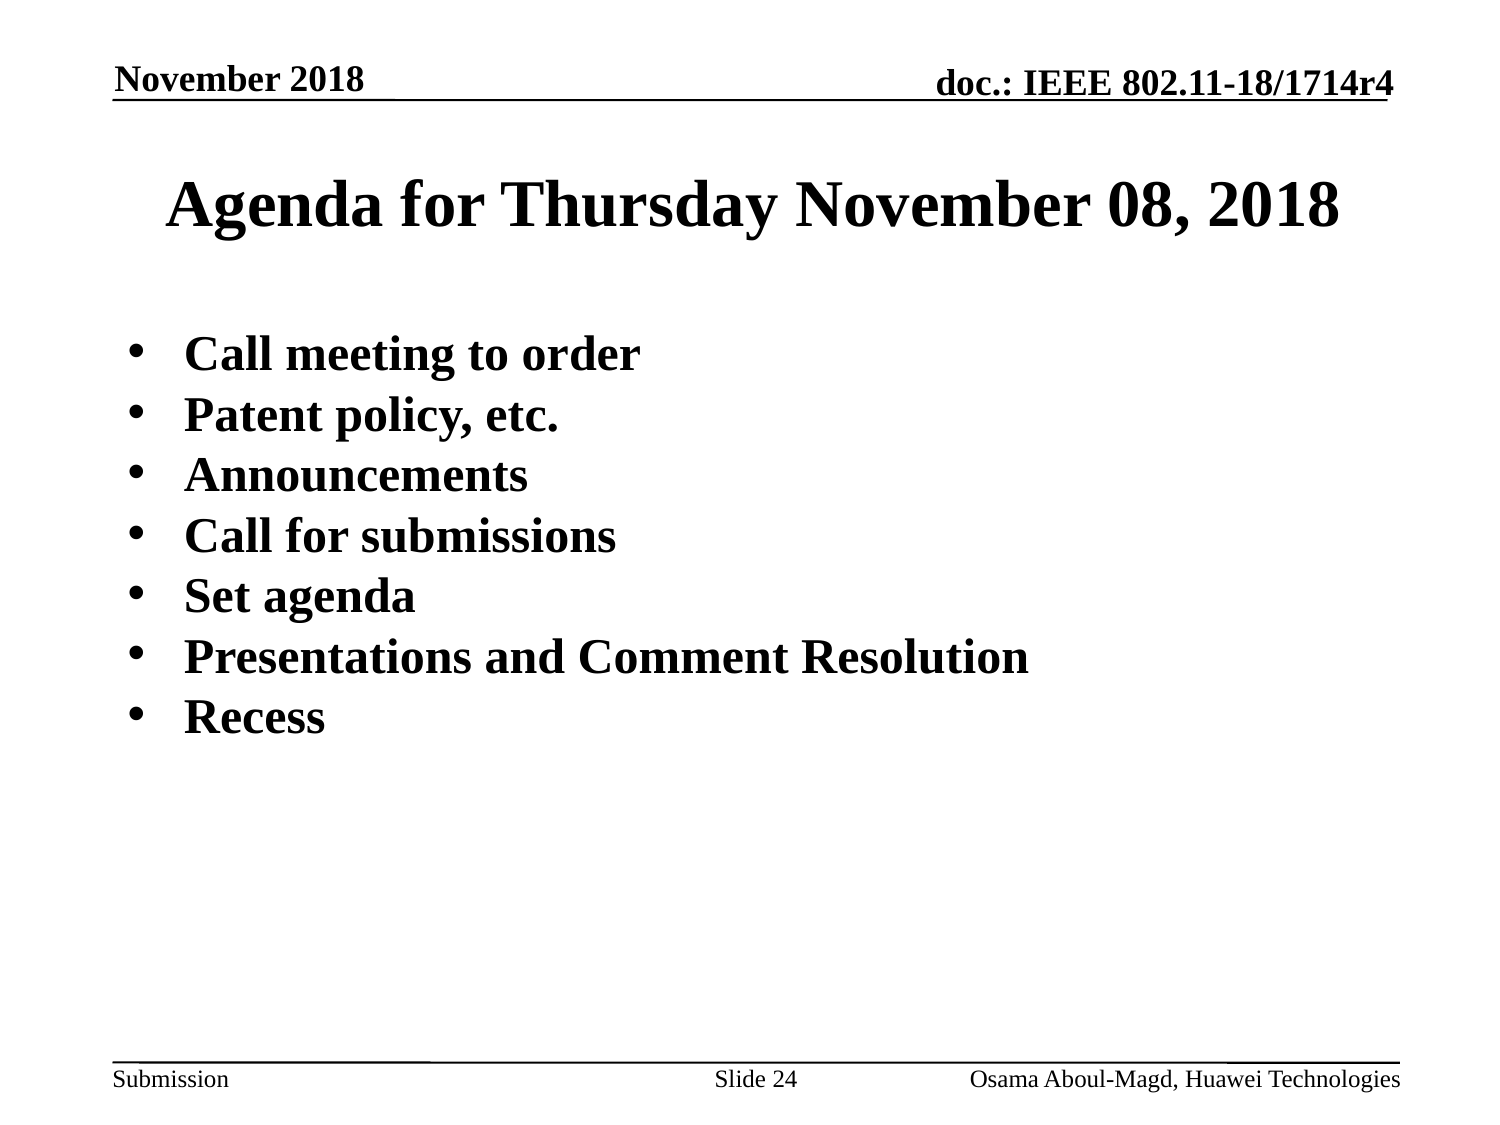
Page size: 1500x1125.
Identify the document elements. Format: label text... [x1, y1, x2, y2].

list Call meeting to order Patent policy, etc. Announcements Call for submissions Set agenda Presentations and Comment Resolution Recess [112, 324, 1388, 1000]
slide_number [114, 54, 423, 100]
footer Osama Aboul-Magd, Huawei Technologies [878, 1061, 1402, 1093]
title Agenda for Thursday November 08, 2018 [99, 112, 1426, 288]
slide_number Slide 24 [712, 1061, 800, 1123]
